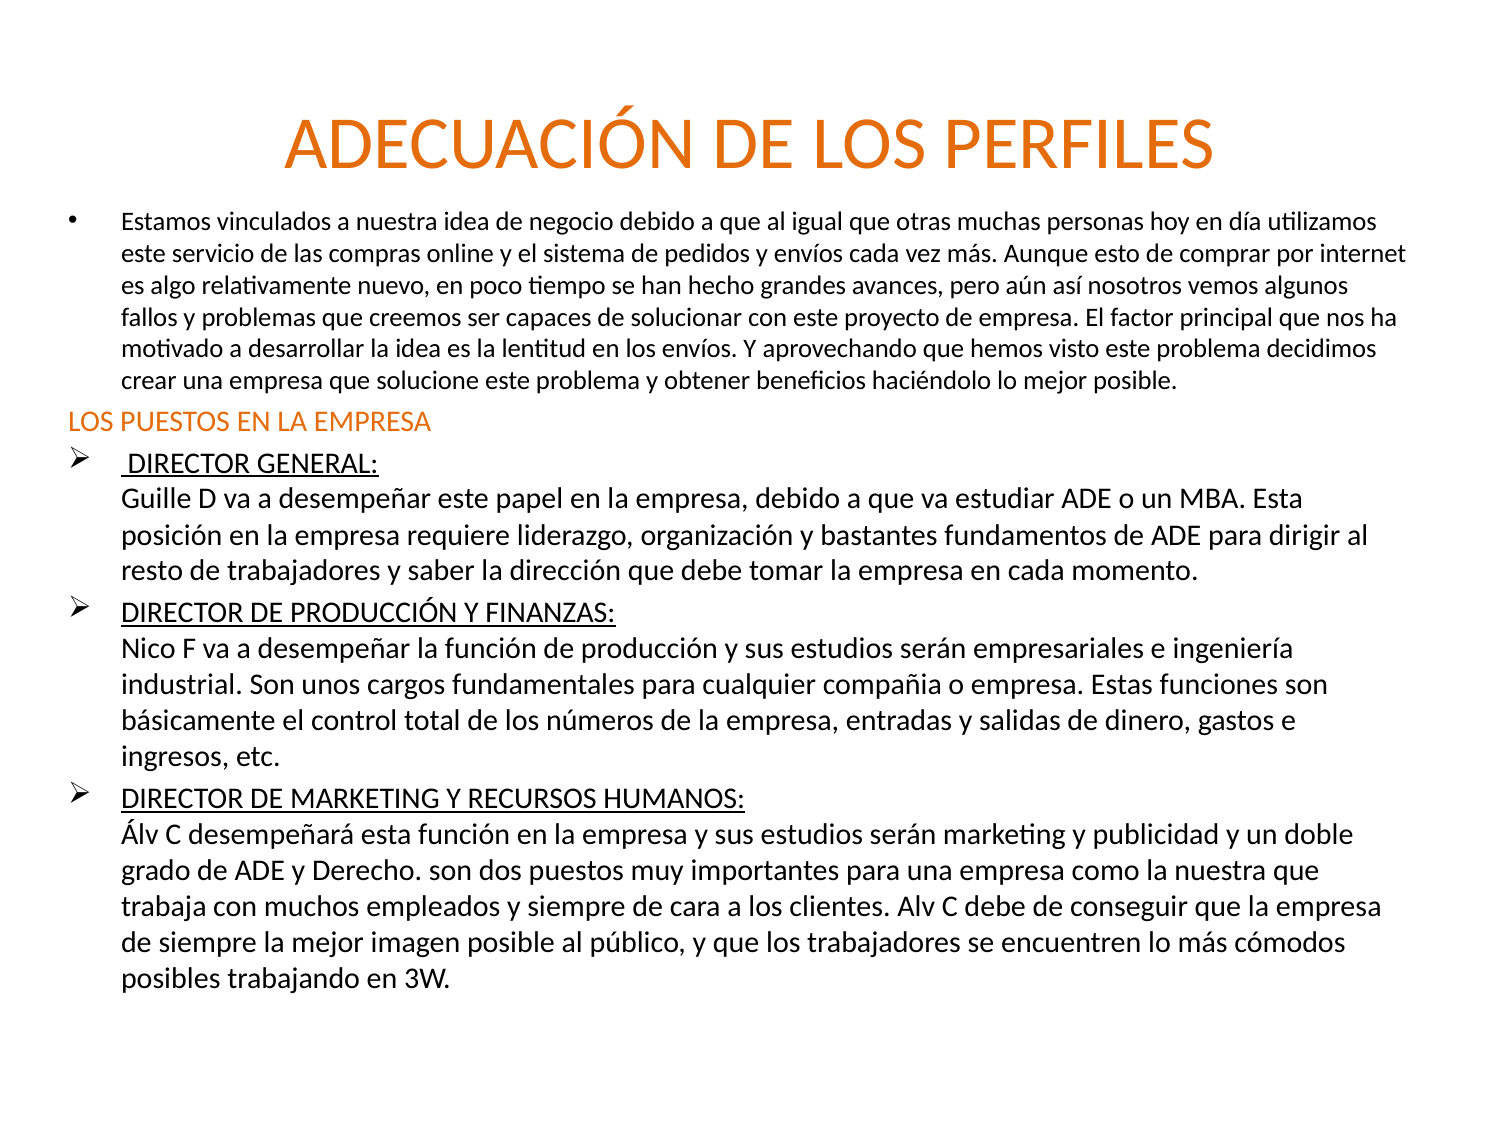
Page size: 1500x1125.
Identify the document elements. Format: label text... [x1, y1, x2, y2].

title ADECUACIÓN DE LOS PERFILES [75, 45, 1425, 196]
list Estamos vinculados a nuestra idea de negocio debido a que al igual que otras muchas personas hoy en día utilizamos este servicio de las compras online y el sistema de pedidos y envíos cada vez más. Aunque esto de comprar por internet es algo relativamente nuevo, en poco tiempo se han hecho grandes avances, pero aún así nosotros vemos algunos fallos y problemas que creemos ser capaces de solucionar con este proyecto de empresa. El factor principal que nos ha motivado a desarrollar la idea es la lentitud en los envíos. Y aprovechando que hemos visto este problema decidimos crear una empresa que solucione este problema y obtener beneficios haciéndolo lo mejor posible. LOS PUESTOS EN LA EMPRESA DIRECTOR GENERAL: Guille D va a desempeñar este papel en la empresa, debido a que va estudiar ADE o un MBA. Esta posición en la empresa requiere liderazgo, organización y bastantes fundamentos de ADE para dirigir al resto de trabajadores y saber la dirección que debe tomar la empresa en cada momento. DIRECTOR DE PRODUCCIÓN Y FINANZAS: Nico F va a desempeñar la función de producción y sus estudios serán empresariales e ingeniería industrial. Son unos cargos fundamentales para cualquier compañia o empresa. Estas funciones son básicamente el control total de los números de la empresa, entradas y salidas de dinero, gastos e ingresos, etc. DIRECTOR DE MARKETING Y RECURSOS HUMANOS: Álv C desempeñará esta función en la empresa y sus estudios serán marketing y publicidad y un doble grado de ADE y Derecho. son dos puestos muy importantes para una empresa como la nuestra que trabaja con muchos empleados y siempre de cara a los clientes. Alv C debe de conseguir que la empresa de siempre la mejor imagen posible al público, y que los trabajadores se encuentren lo más cómodos posibles trabajando en 3W. [53, 196, 1425, 1005]
